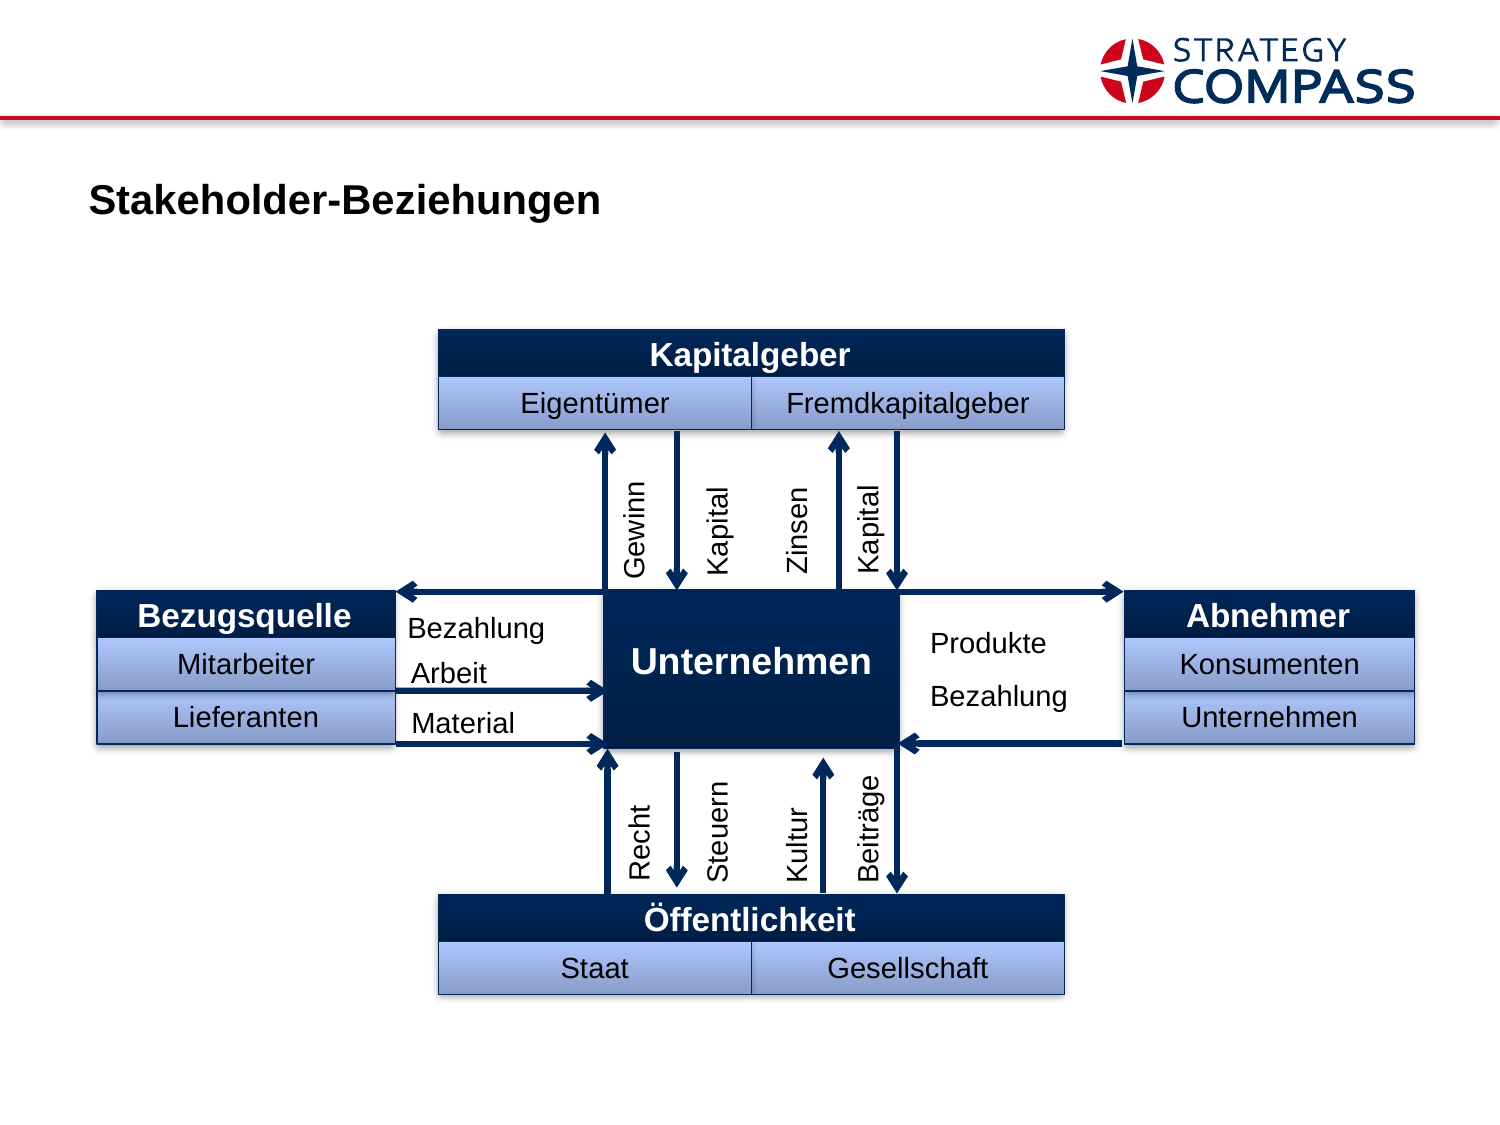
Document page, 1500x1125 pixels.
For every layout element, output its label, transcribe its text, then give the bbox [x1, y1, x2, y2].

text_box Bezahlung [400, 601, 604, 646]
text_box Material [400, 697, 608, 743]
text_box Gewinn [610, 439, 656, 592]
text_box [438, 329, 1065, 430]
text_box Kultur [770, 727, 818, 892]
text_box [96, 590, 396, 745]
text_box Unternehmen [603, 589, 900, 749]
text_box Arbeit [400, 646, 608, 690]
text_box Recht [612, 725, 661, 892]
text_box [438, 894, 1065, 995]
text_box Kapital [690, 439, 739, 589]
text_box Produkte [918, 617, 1086, 665]
text_box Kapital [843, 439, 889, 587]
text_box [1124, 590, 1415, 745]
text_box Beiträge [841, 727, 889, 892]
text_box Bezahlung [918, 670, 1086, 718]
text_box Zinsen [770, 439, 818, 587]
text_box Steuern [690, 727, 739, 892]
title Stakeholder-Beziehungen [88, 172, 1412, 268]
